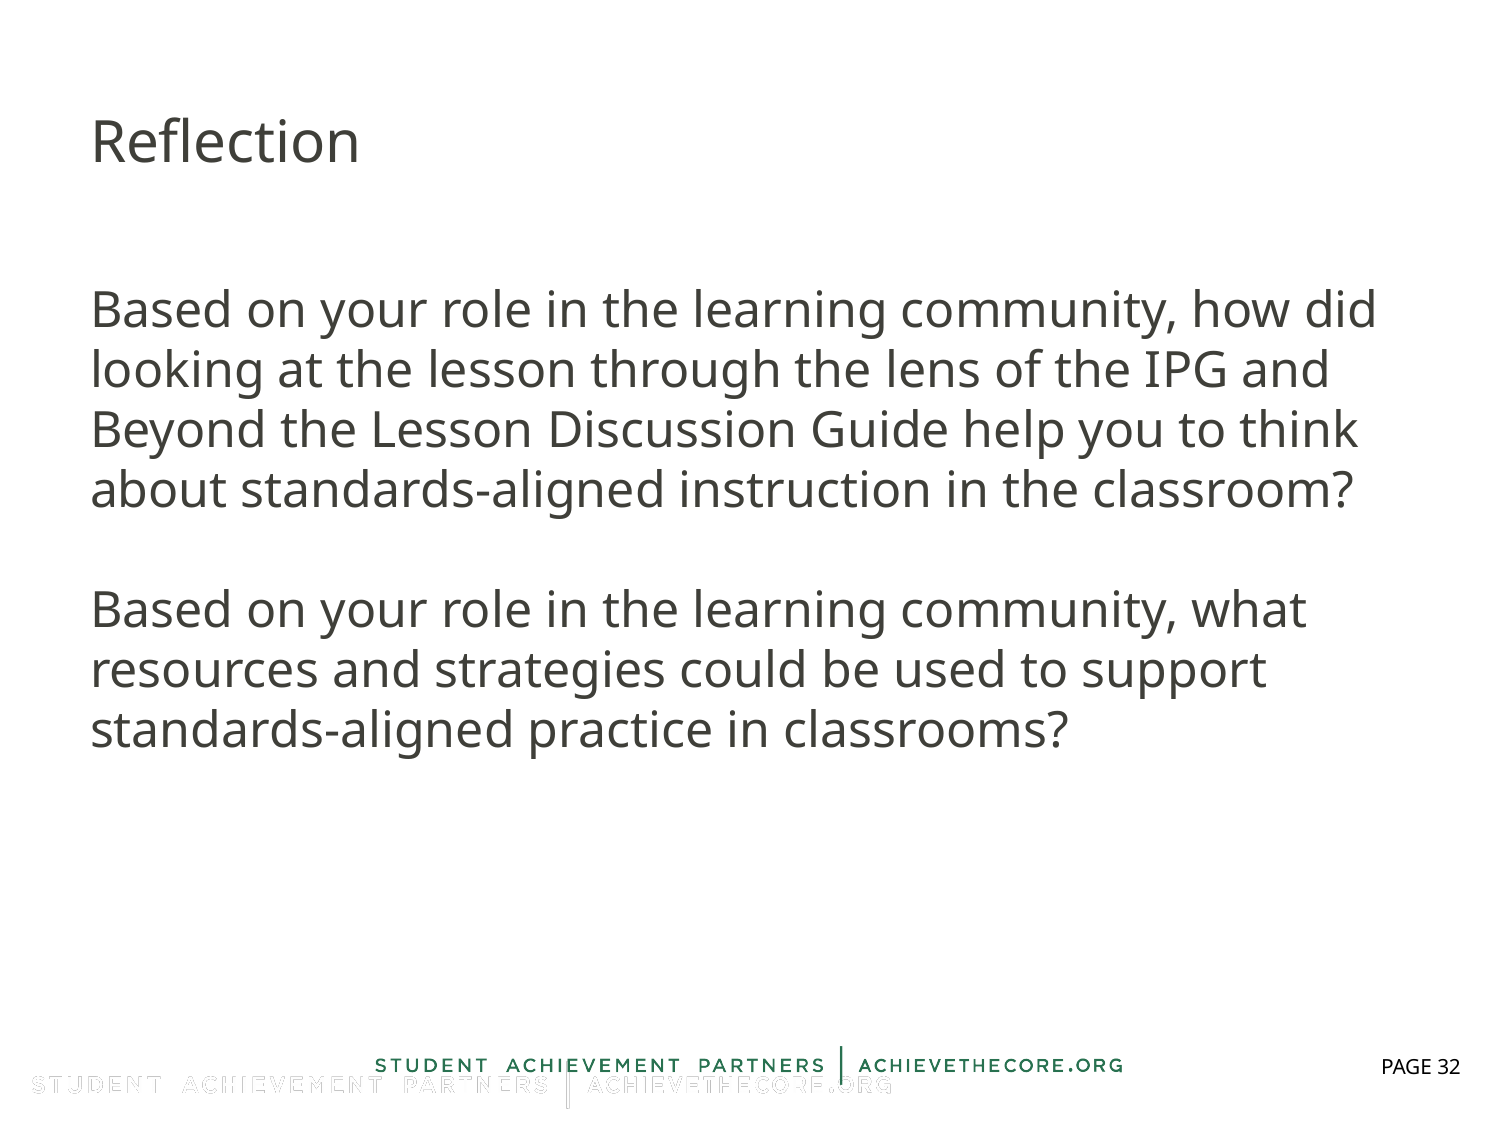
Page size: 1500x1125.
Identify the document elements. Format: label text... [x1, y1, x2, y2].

list Based on your role in the learning community, how did looking at the lesson through the lens of the IPG and Beyond the Lesson Discussion Guide help you to think about standards-aligned instruction in the classroom? Based on your role in the learning community, what resources and strategies could be used to support standards-aligned practice in classrooms? [75, 262, 1425, 1005]
title Reflection [75, 45, 1425, 233]
picture [12, 1046, 1122, 1112]
